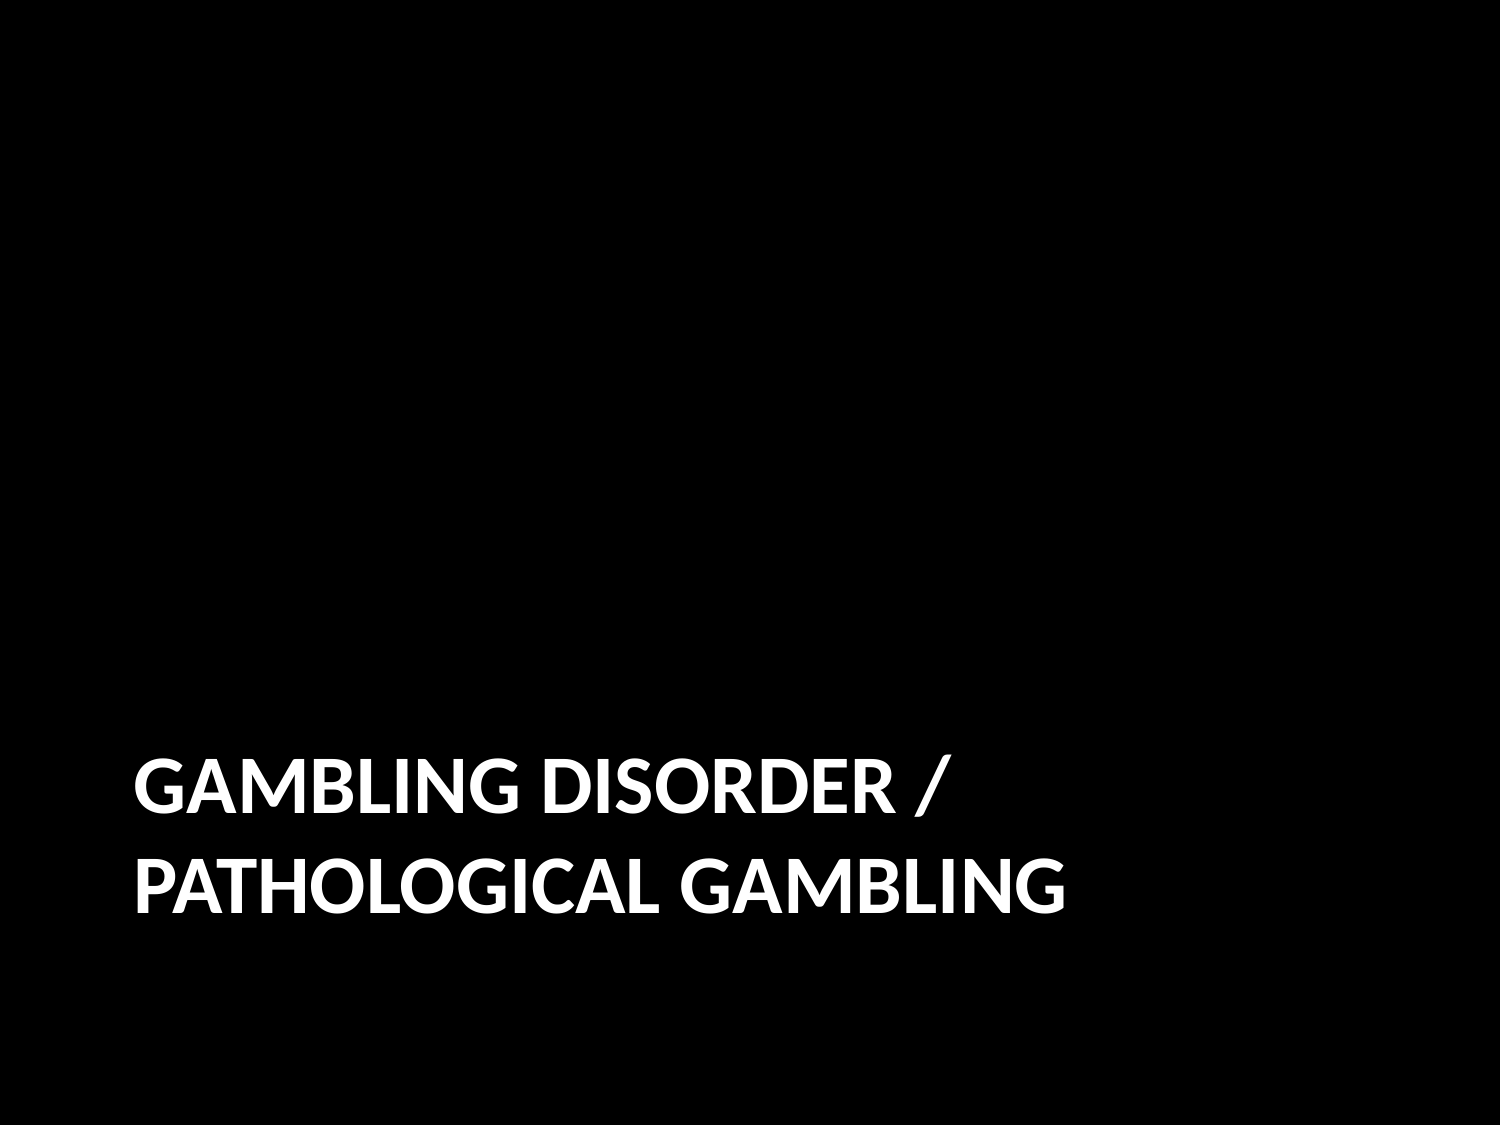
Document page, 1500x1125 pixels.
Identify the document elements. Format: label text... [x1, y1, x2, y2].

title Gambling Disorder / Pathological Gambling [118, 722, 1394, 947]
